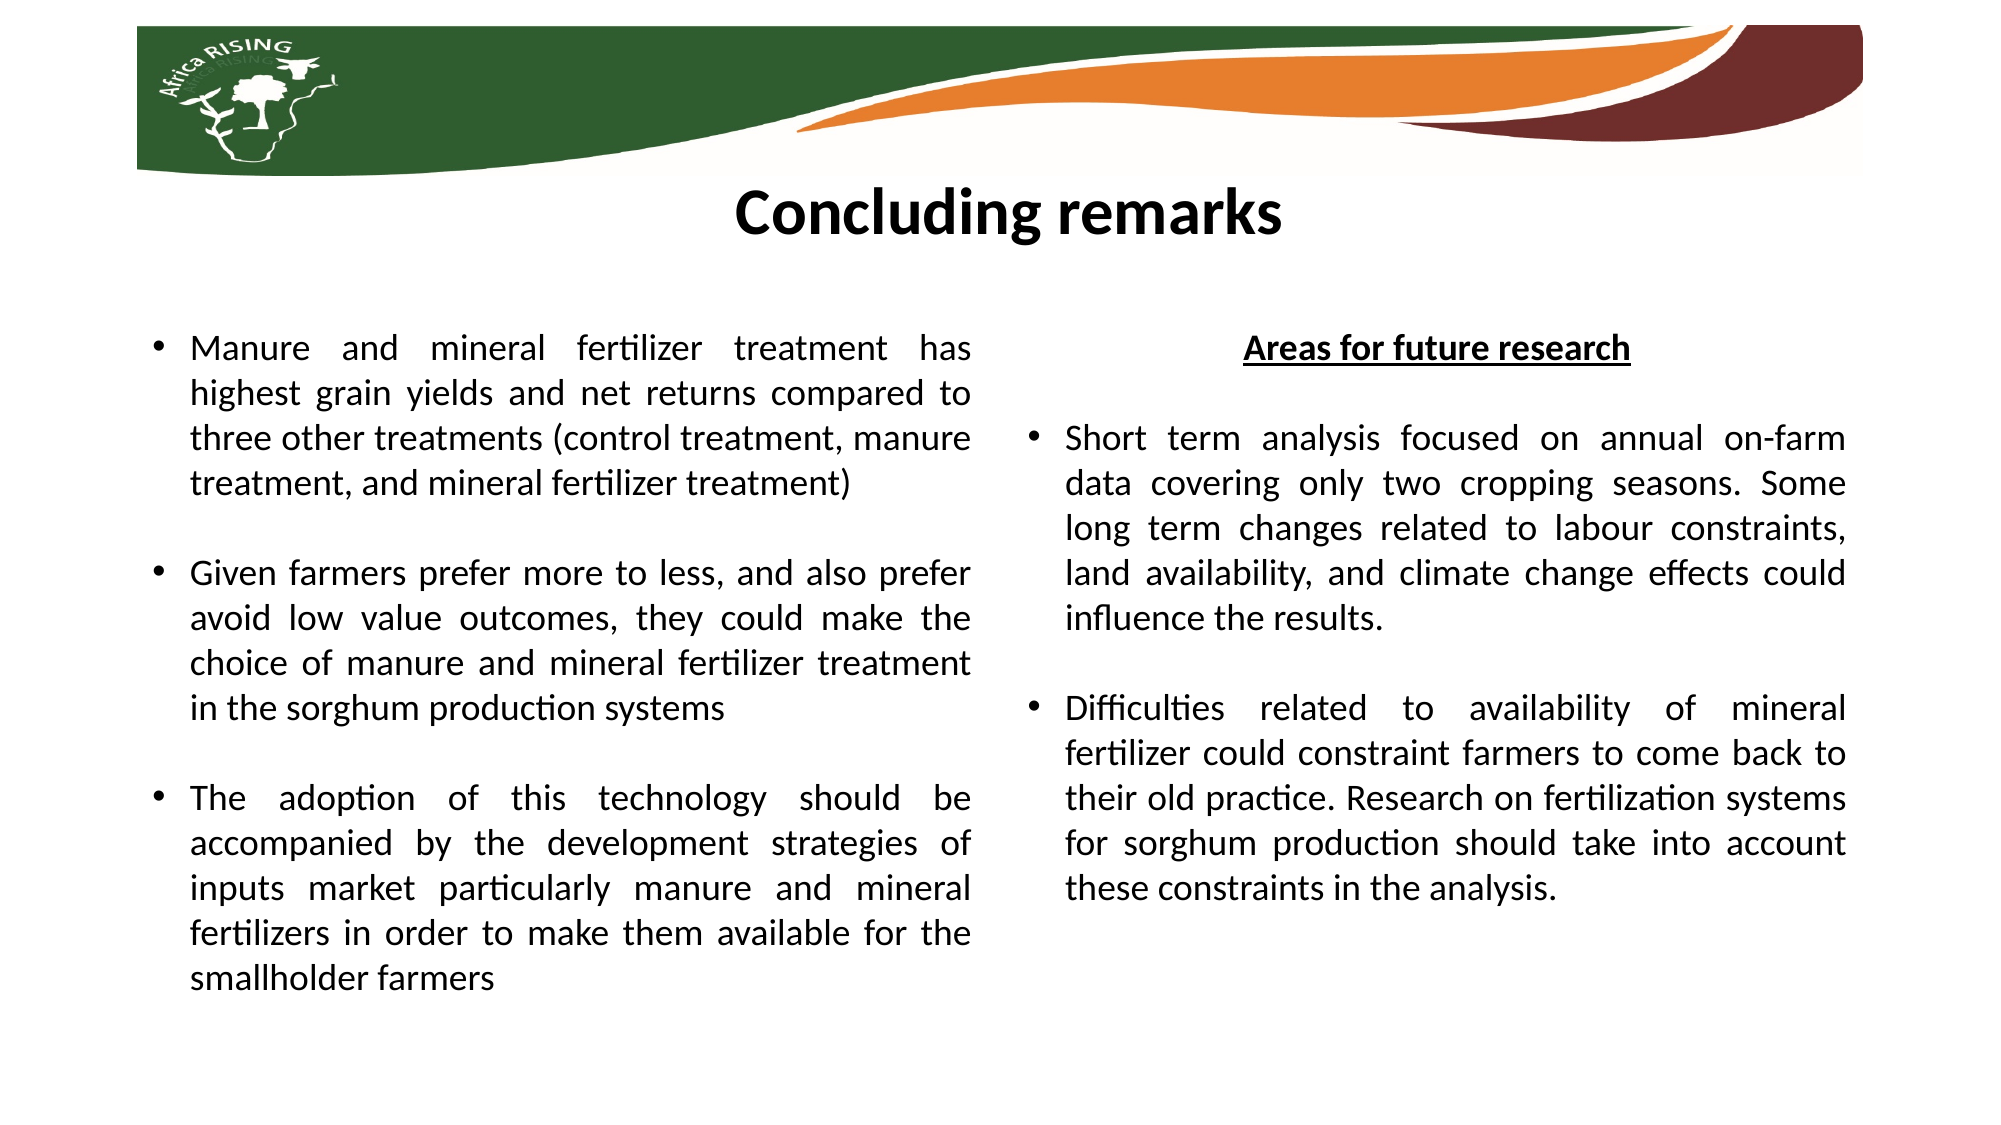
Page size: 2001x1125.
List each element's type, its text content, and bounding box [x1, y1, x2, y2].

title Concluding remarks [137, 176, 1863, 265]
list Areas for future research Short term analysis focused on annual on-farm data covering only two cropping seasons. Some long term changes related to labour constraints, land availability, and climate change effects could influence the results. Difficulties related to availability of mineral fertilizer could constraint farmers to come back to their old practice. Research on fertilization systems for sorghum production should take into account these constraints in the analysis. [1012, 315, 1863, 1031]
picture [137, 25, 1863, 176]
list Manure and mineral fertilizer treatment has highest grain yields and net returns compared to three other treatments (control treatment, manure treatment, and mineral fertilizer treatment) Given farmers prefer more to less, and also prefer avoid low value outcomes, they could make the choice of manure and mineral fertilizer treatment in the sorghum production systems The adoption of this technology should be accompanied by the development strategies of inputs market particularly manure and mineral fertilizers in order to make them available for the smallholder farmers [137, 315, 988, 1072]
